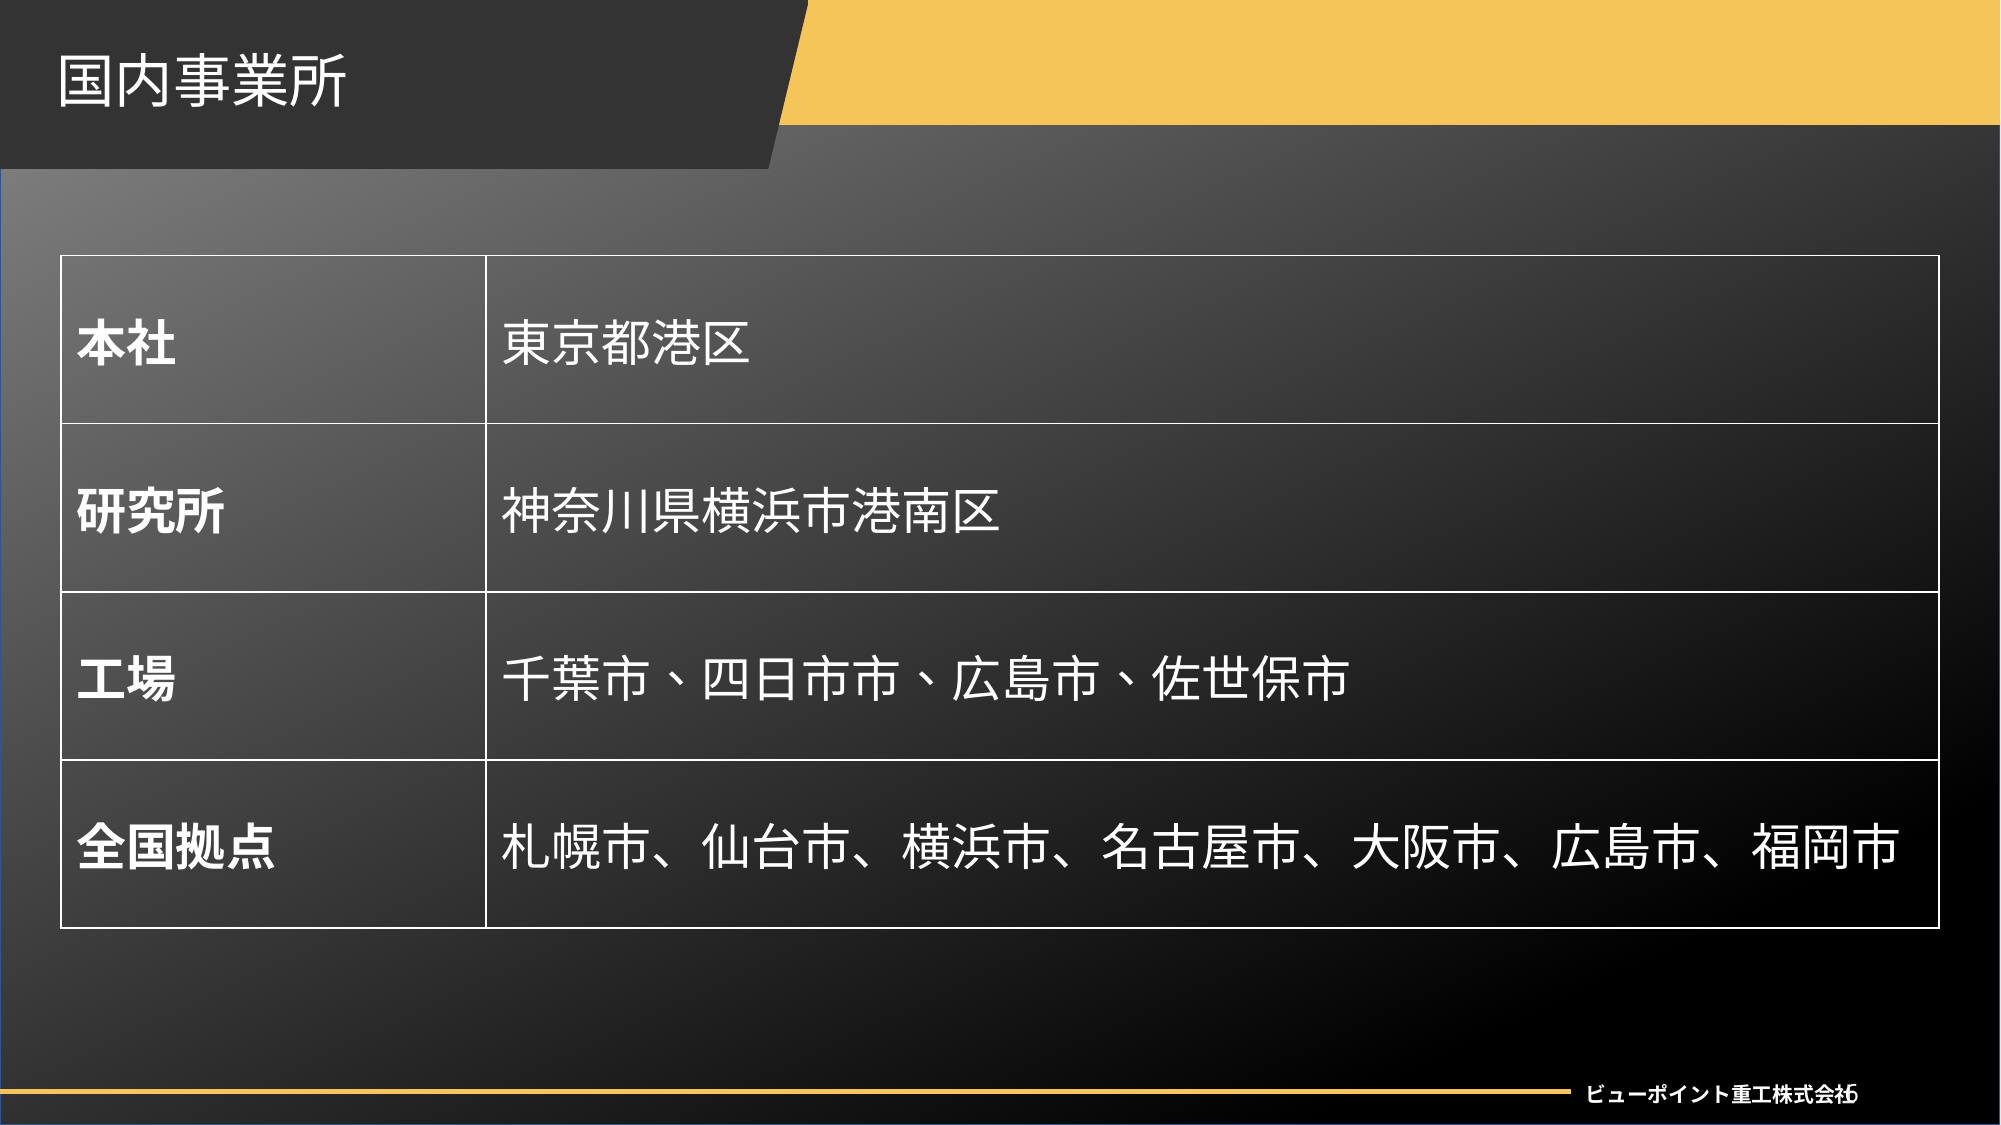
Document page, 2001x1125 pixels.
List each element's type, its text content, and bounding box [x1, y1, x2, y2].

table_cell 全国拠点 [62, 761, 485, 927]
table_cell 千葉市、四日市市、広島市、佐世保市 [487, 593, 1938, 759]
title 国内事業所 [41, 42, 1096, 124]
table_header 本社 [62, 256, 485, 423]
table_cell 工場 [62, 593, 485, 759]
table_cell 神奈川県横浜市港南区 [487, 424, 1938, 591]
table_cell 札幌市、仙台市、横浜市、名古屋市、大阪市、広島市、福岡市 [487, 761, 1938, 927]
table_cell 研究所 [62, 424, 485, 591]
table_header 東京都港区 [487, 256, 1938, 423]
